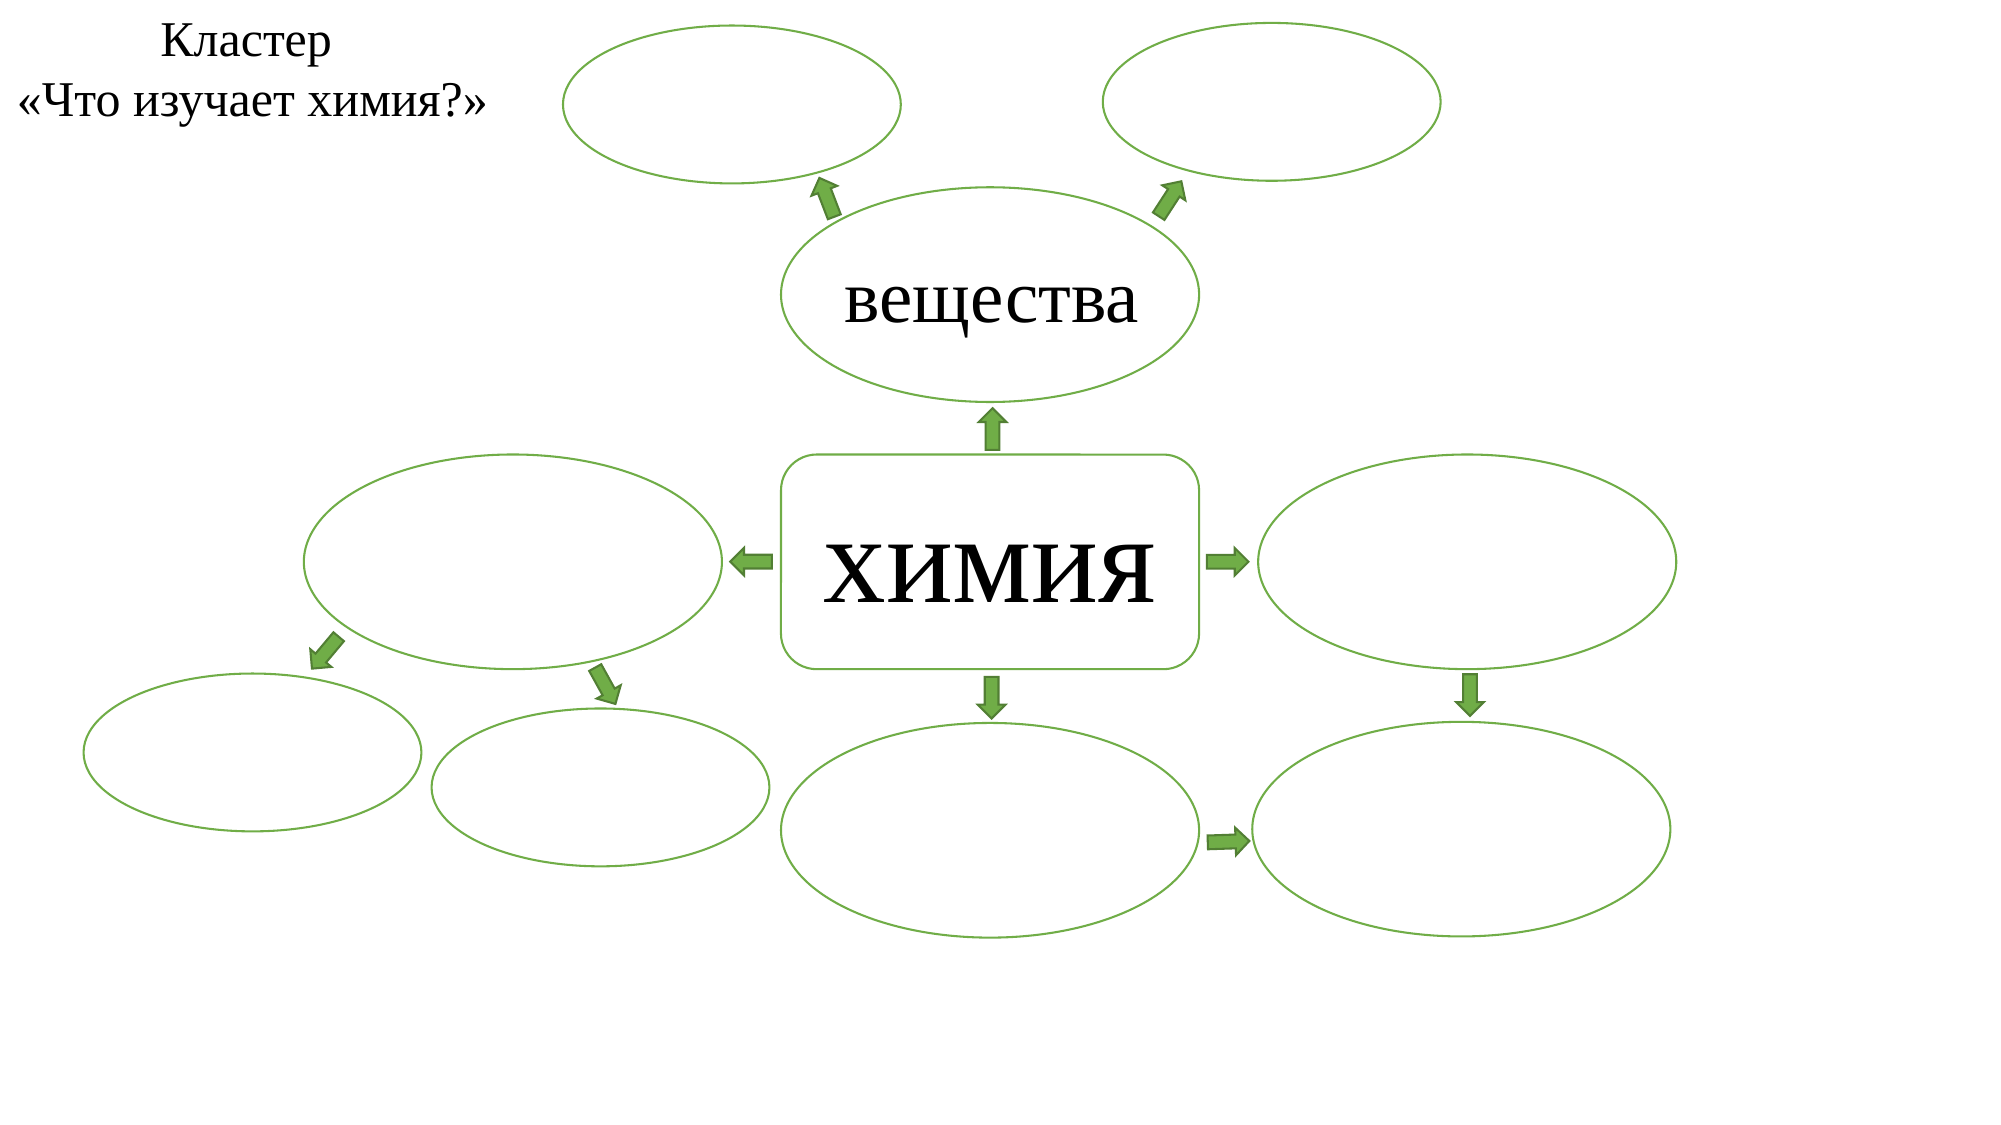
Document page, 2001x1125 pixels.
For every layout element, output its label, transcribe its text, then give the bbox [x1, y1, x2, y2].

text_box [1102, 22, 1444, 181]
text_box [562, 25, 901, 184]
text_box [1159, 181, 1184, 187]
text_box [303, 187, 1697, 938]
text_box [1252, 721, 1671, 937]
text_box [83, 673, 422, 832]
text_box Кластер «Что изучает химия?» [0, 0, 506, 134]
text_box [431, 708, 770, 867]
